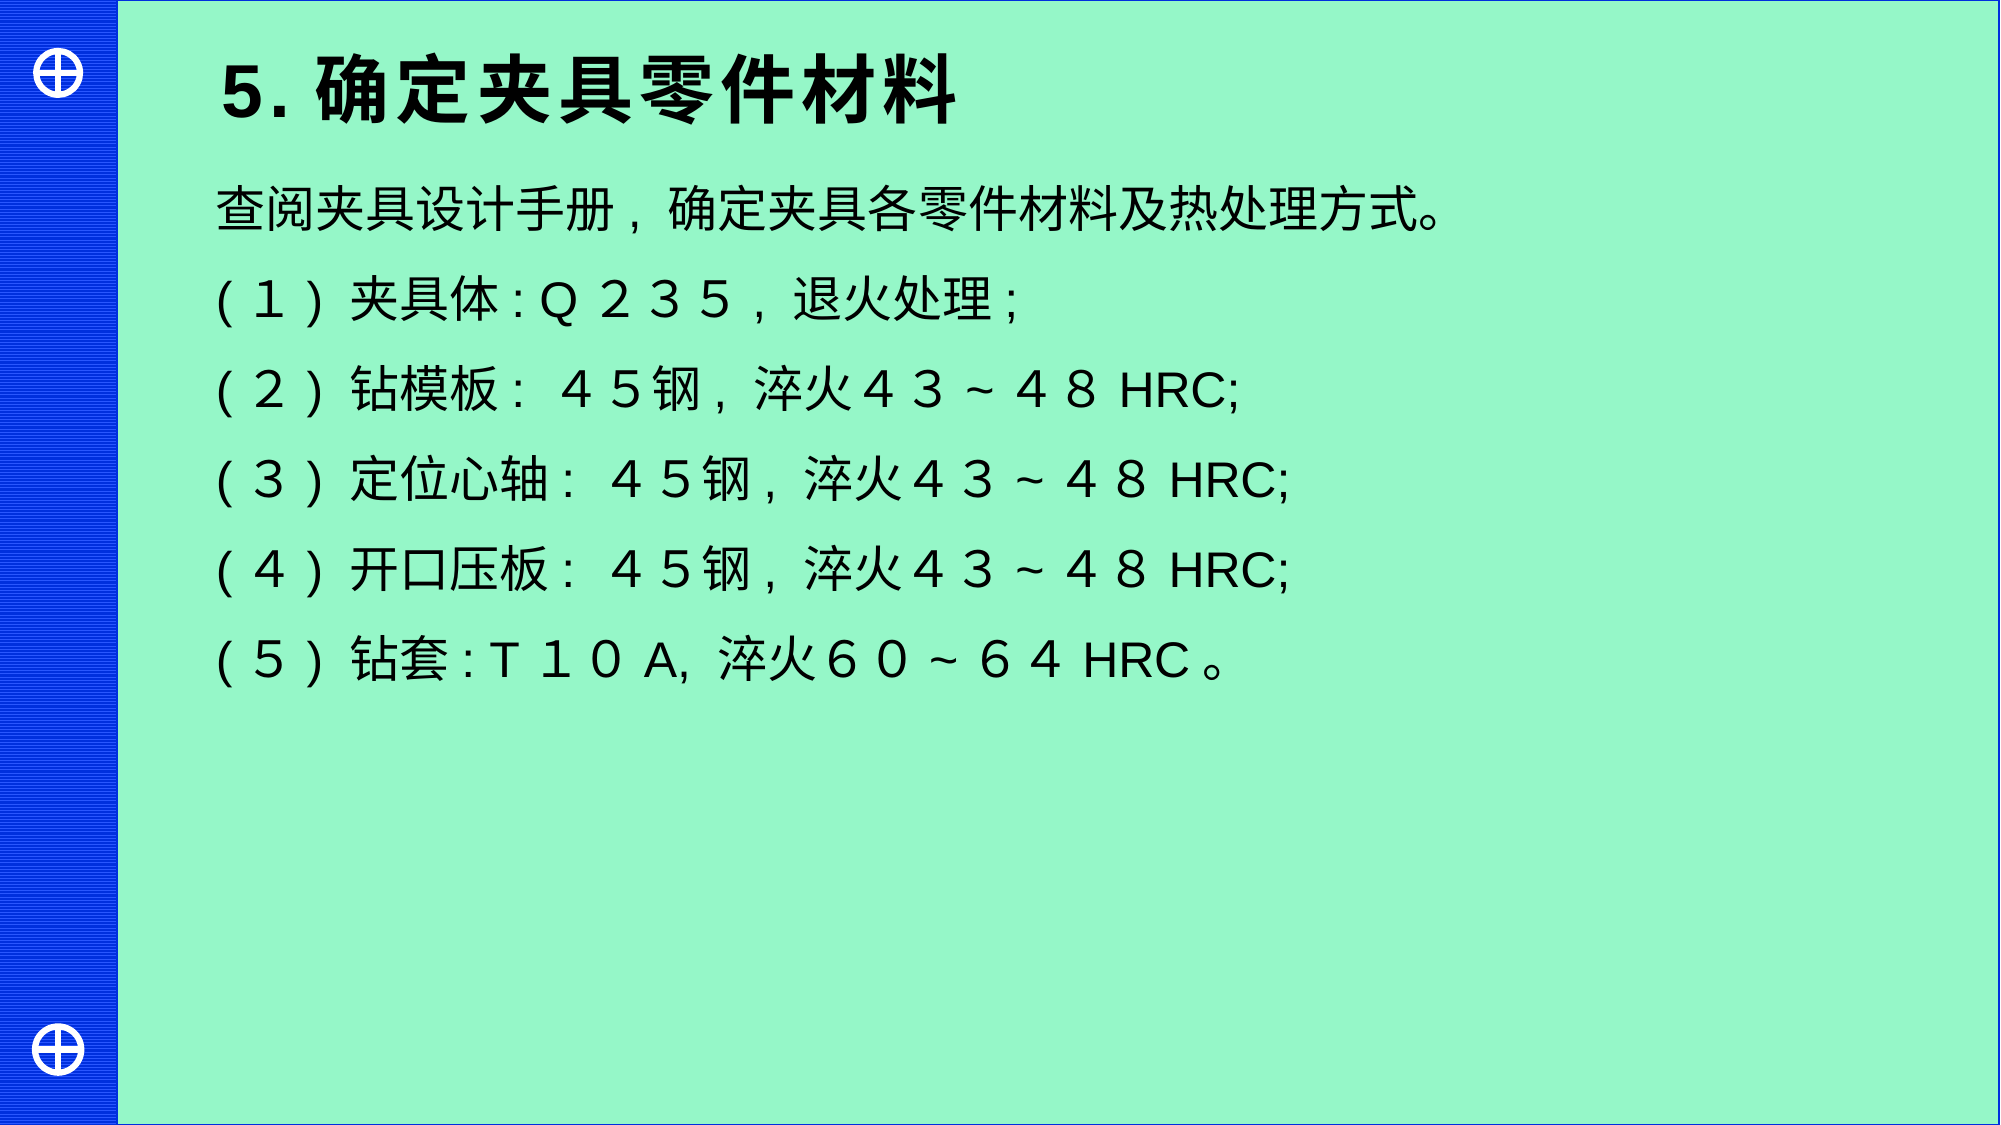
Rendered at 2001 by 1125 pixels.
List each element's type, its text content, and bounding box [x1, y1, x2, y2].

text_box 5.确定夹具零件材料 [126, 18, 1414, 139]
text_box 查阅夹具设计手册, 确定夹具各零件材料及热处理方式。 (１) 夹具体: Q２３５, 退火处理; (２) 钻模板: ４５钢, 淬火４３~４８HRC; (３) 定位心轴: ４５钢, 淬火４３~４８HRC; (４) 开口压板: ４５钢, 淬火４３~４８HRC; (５) 钻套: T１０A, 淬火６０~６４HRC。 [126, 139, 1833, 695]
